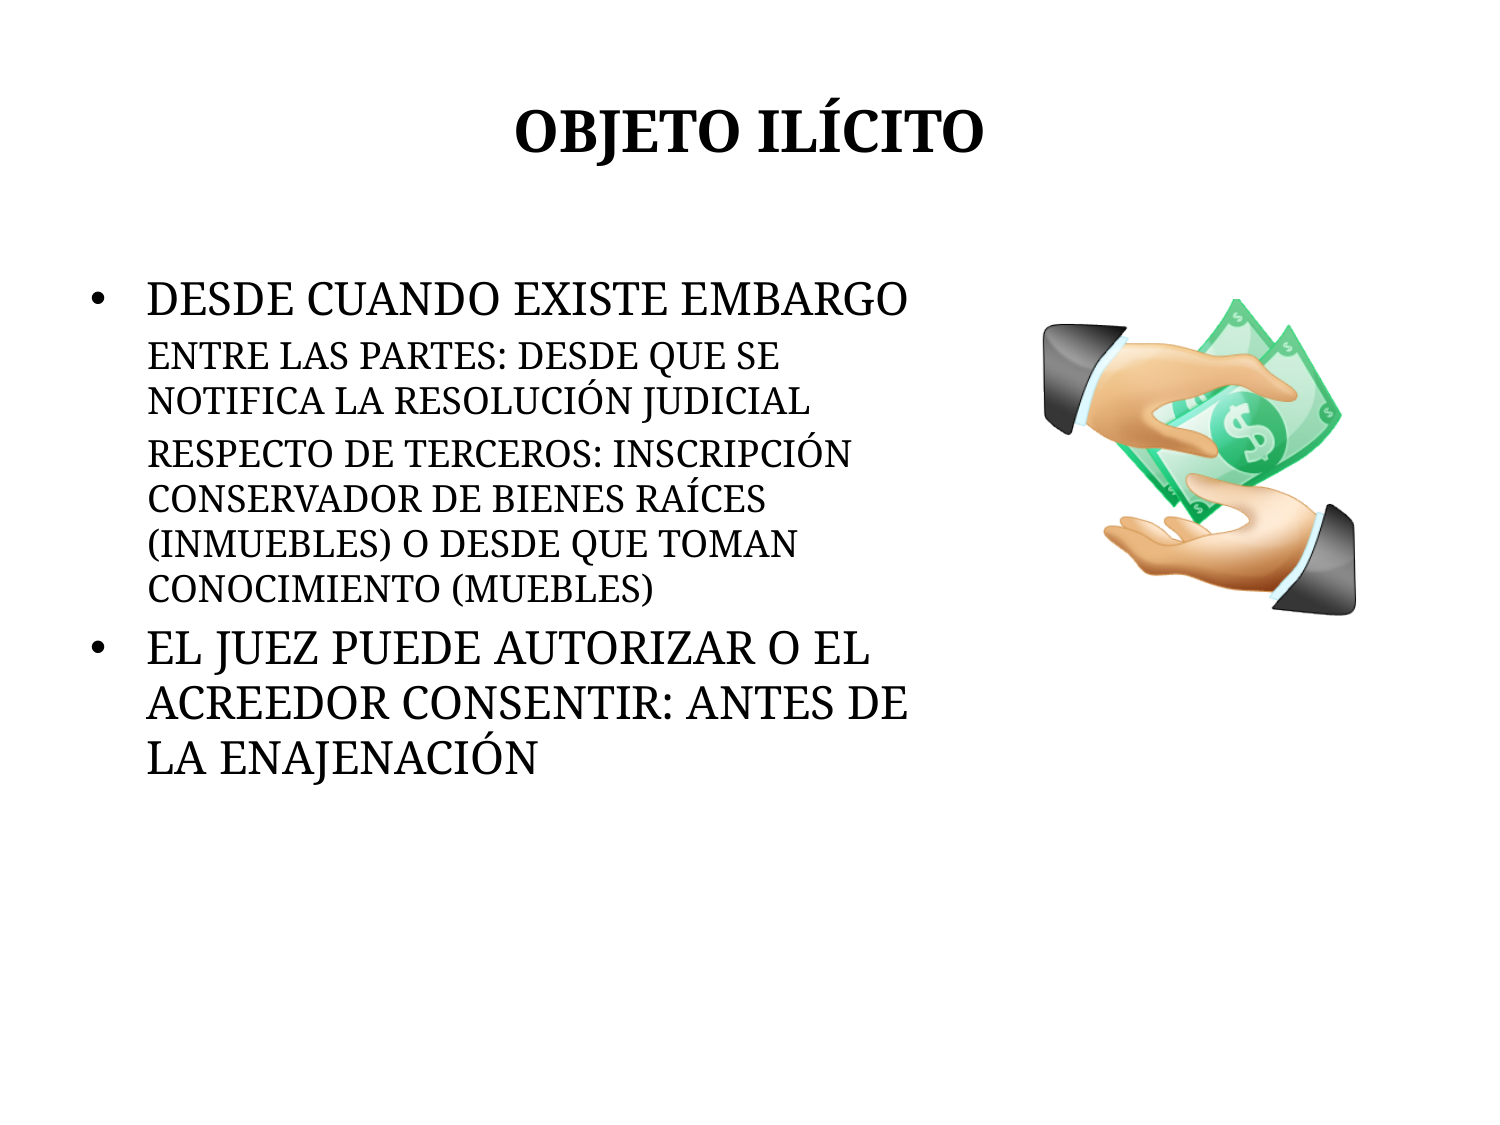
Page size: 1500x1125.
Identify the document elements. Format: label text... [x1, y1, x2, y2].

picture [1037, 299, 1363, 626]
title OBJETO ILÍCITO [75, 45, 1425, 213]
list DESDE CUANDO EXISTE EMBARGO ENTRE LAS PARTES: DESDE QUE SE NOTIFICA LA RESOLUCIÓN JUDICIAL RESPECTO DE TERCEROS: INSCRIPCIÓN CONSERVADOR DE BIENES RAÍCES (INMUEBLES) O DESDE QUE TOMAN CONOCIMIENTO (MUEBLES) EL JUEZ PUEDE AUTORIZAR O EL ACREEDOR CONSENTIR: ANTES DE LA ENAJENACIÓN [75, 262, 928, 1005]
